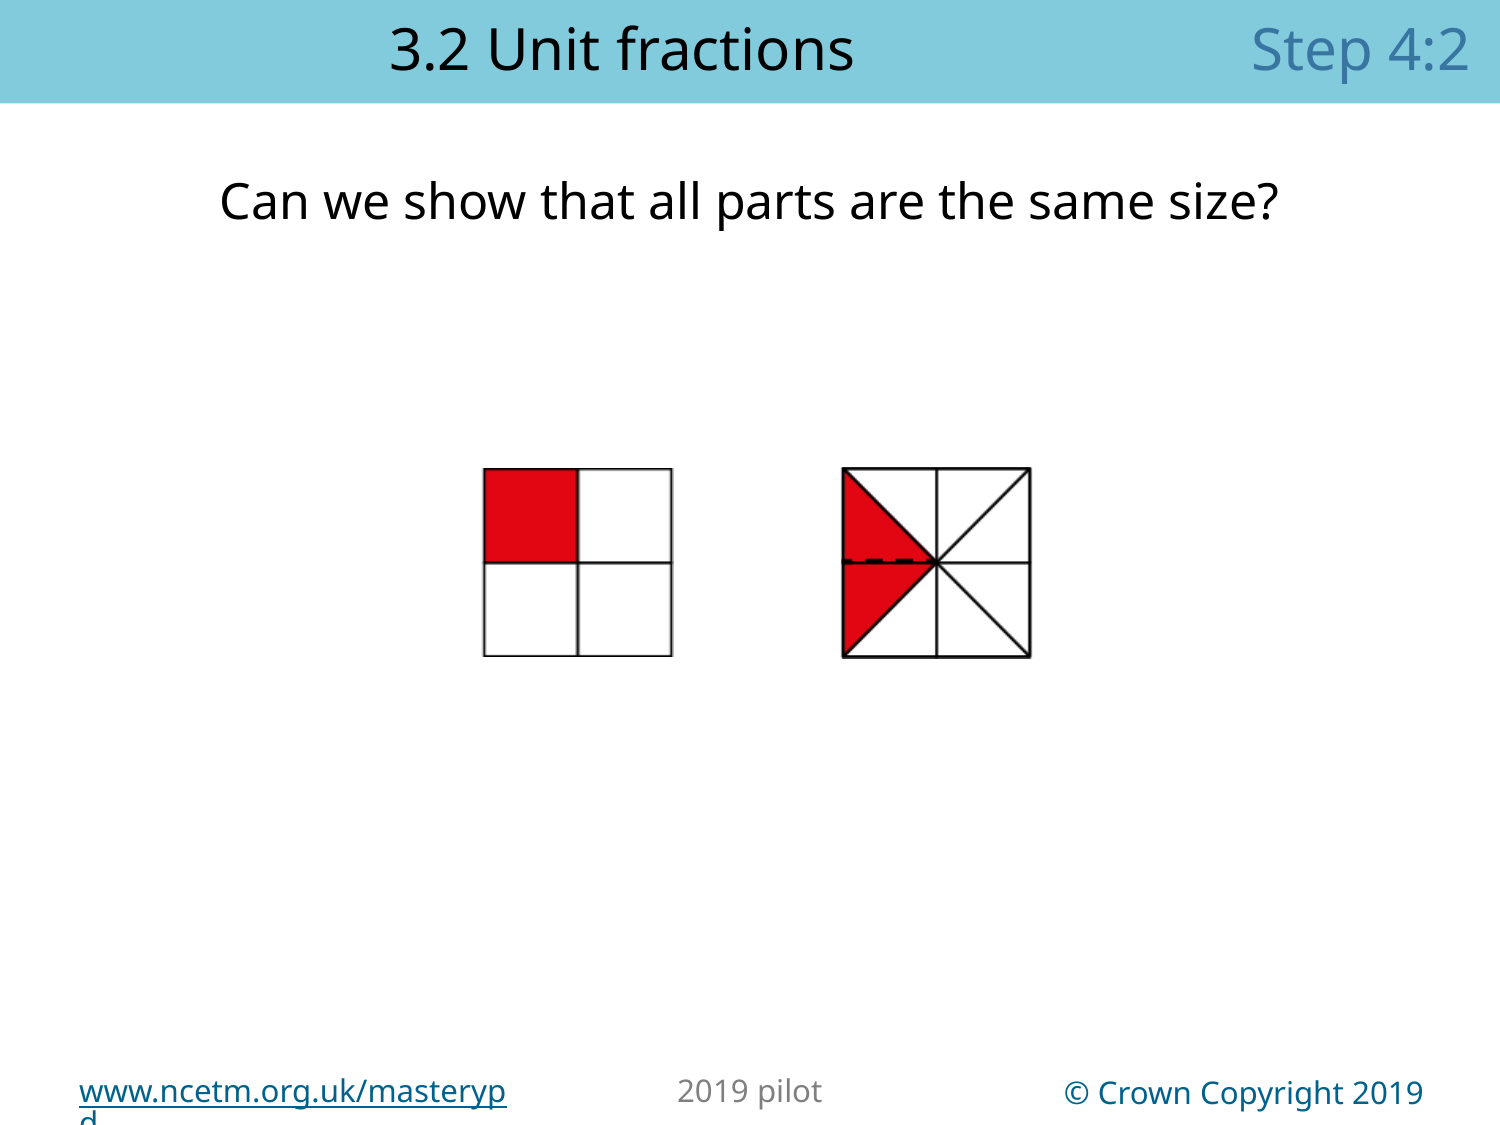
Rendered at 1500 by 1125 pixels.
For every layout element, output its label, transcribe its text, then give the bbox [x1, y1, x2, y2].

picture [479, 468, 674, 657]
text_box Can we show that all parts are the same size? [129, 162, 1371, 238]
picture [837, 466, 1051, 659]
list 3.2 Unit fractions Step 4:2 [0, 0, 1500, 104]
